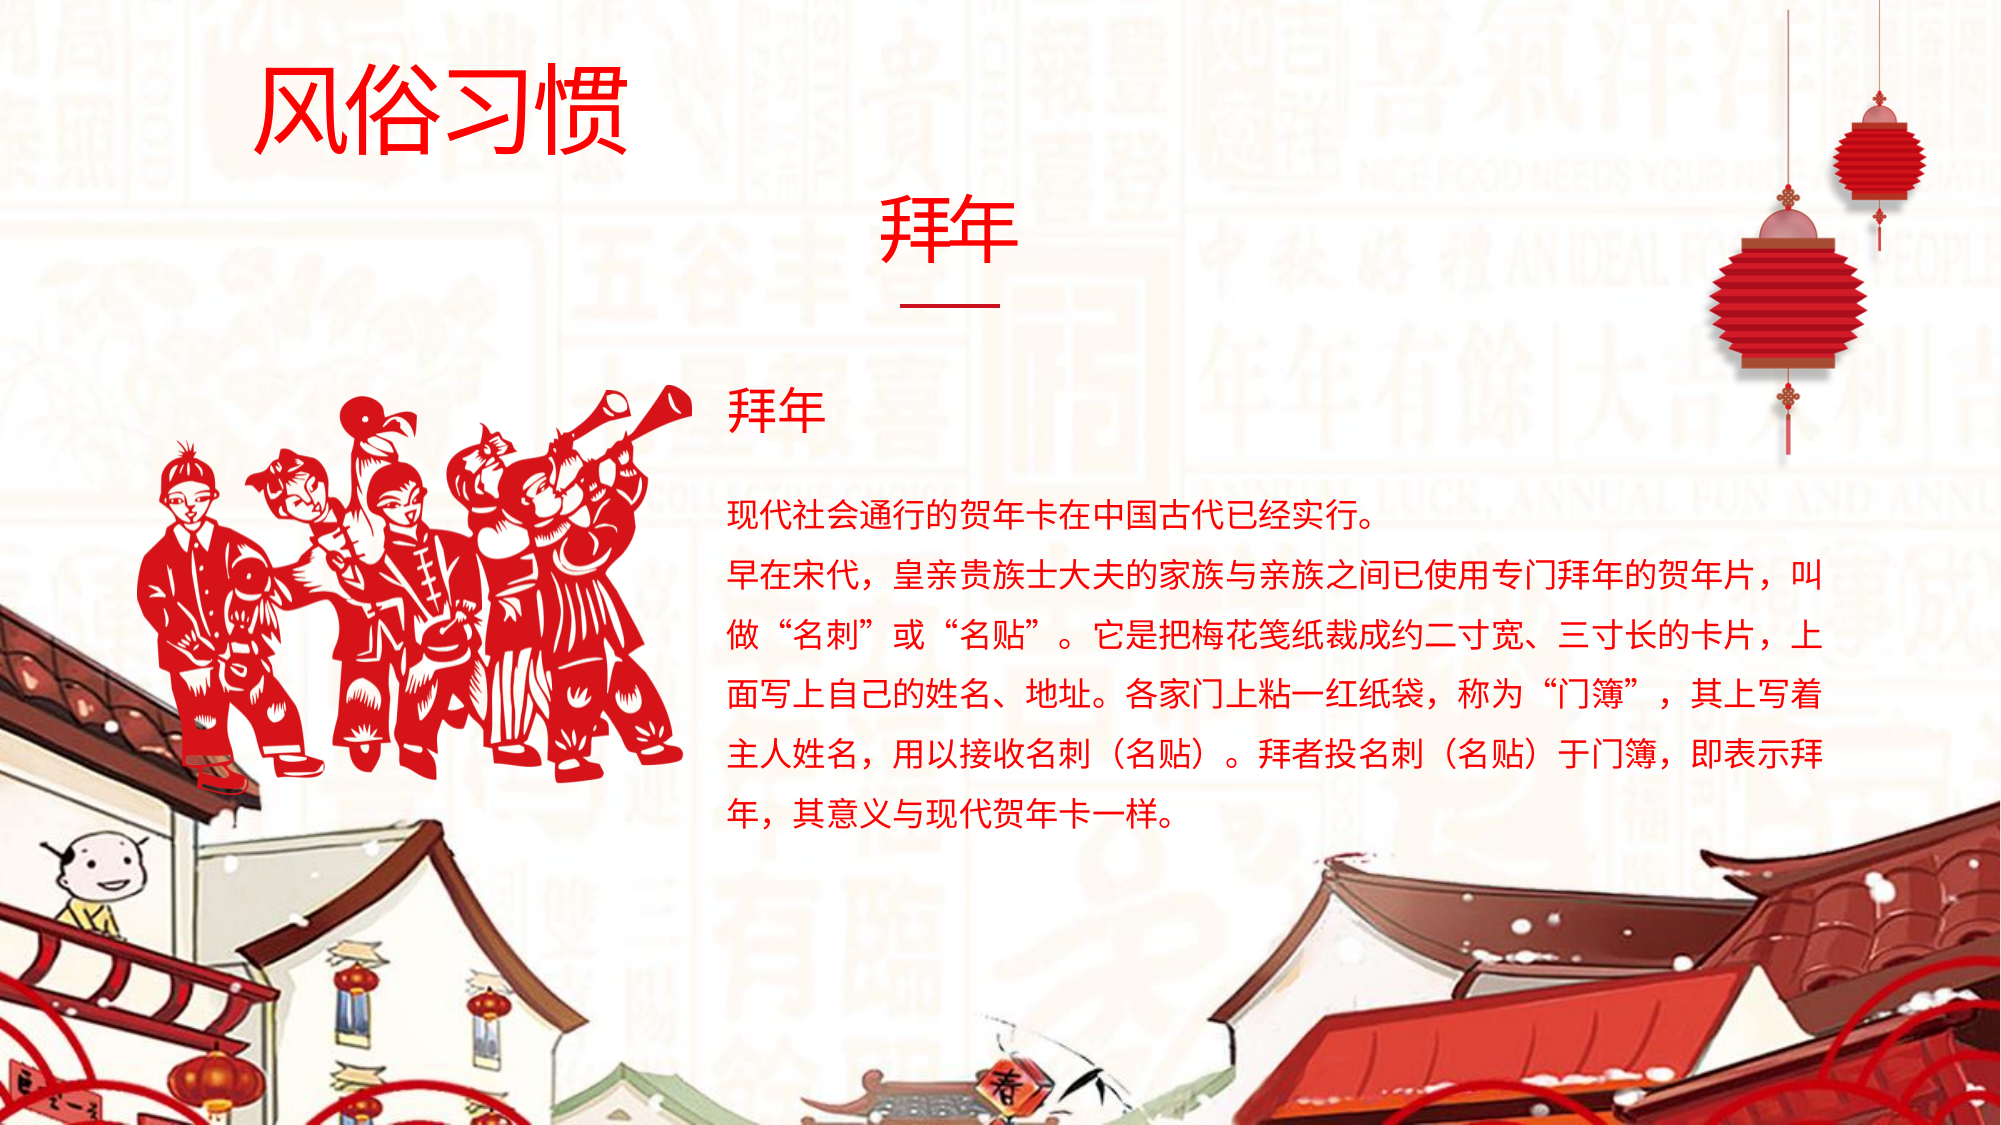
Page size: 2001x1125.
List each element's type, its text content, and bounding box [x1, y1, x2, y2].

text_box 拜年 [712, 372, 843, 448]
text_box 风俗习惯 [235, 39, 647, 175]
text_box 现代社会通行的贺年卡在中国古代已经实行。 早在宋代，皇亲贵族士大夫的家族与亲族之间已使用专门拜年的贺年片，叫做“名刺”或“名贴”。它是把梅花笺纸裁成约二寸宽、三寸长的卡片，上面写上自己的姓名、地址。各家门上粘一红纸袋，称为“门簿”，其上写着主人姓名，用以接收名刺（名贴）。拜者投名刺（名贴）于门簿，即表示拜年，其意义与现代贺年卡一样。 [711, 466, 1869, 841]
picture [0, 0, 2001, 1125]
text_box 拜年 [796, 174, 1104, 280]
